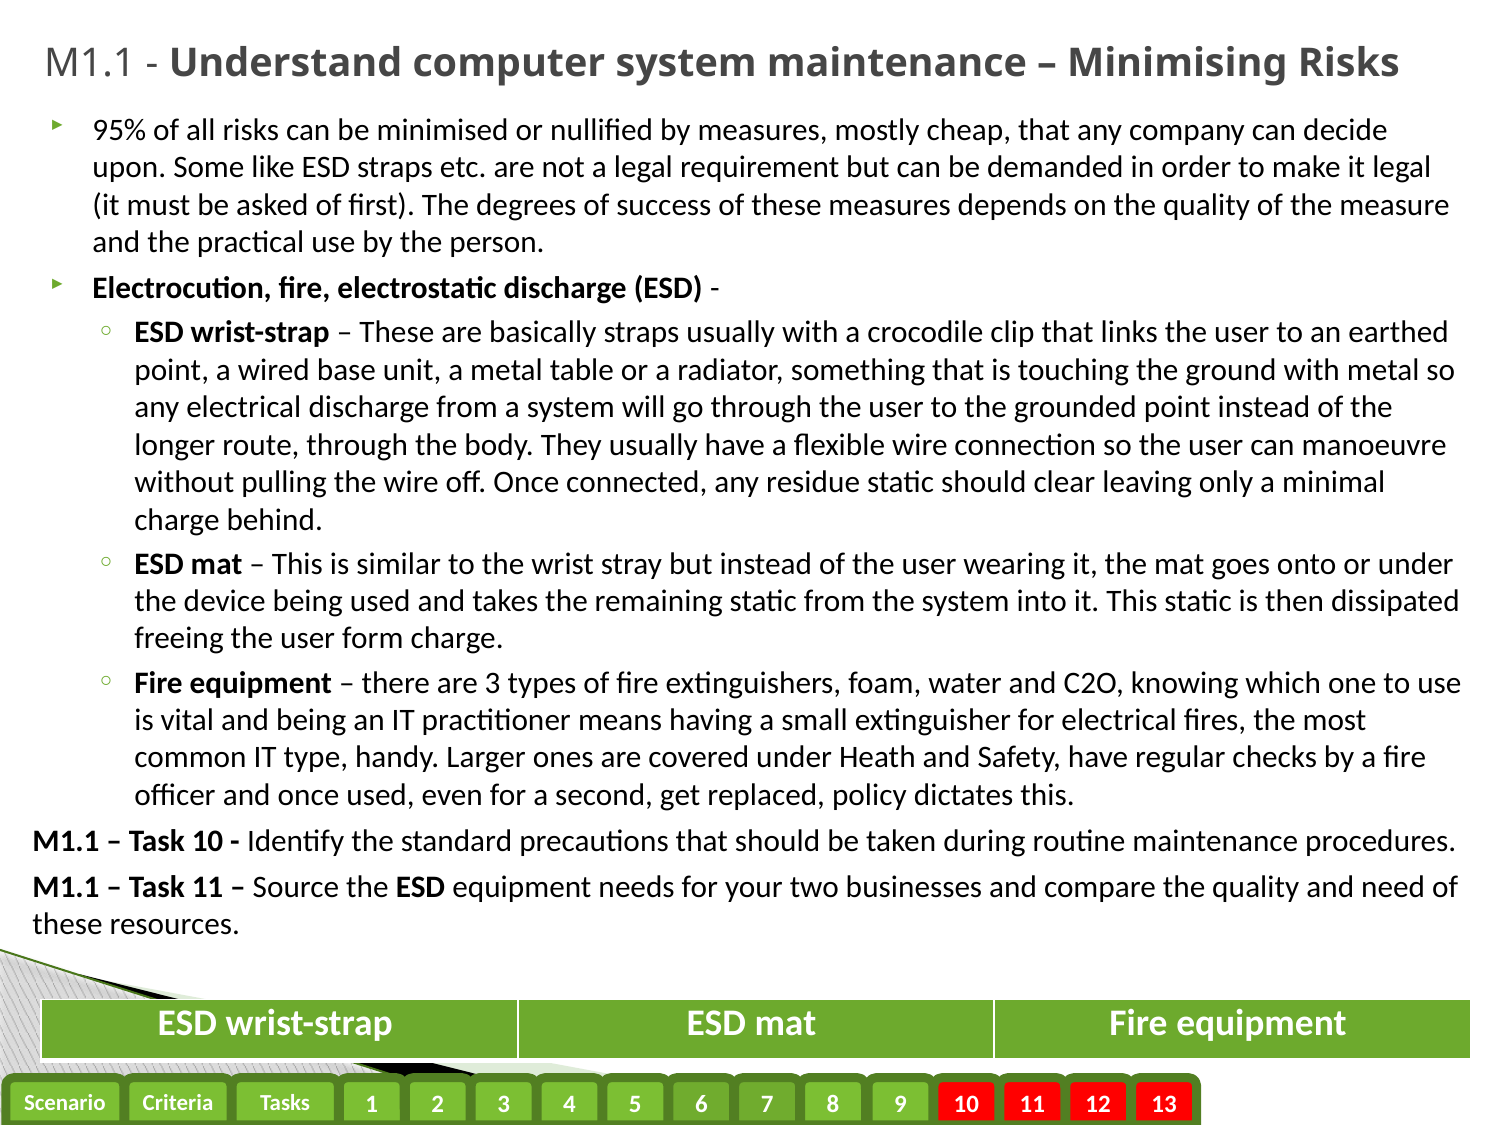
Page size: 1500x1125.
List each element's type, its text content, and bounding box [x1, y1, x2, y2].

list 95% of all risks can be minimised or nullified by measures, mostly cheap, that any company can decide upon. Some like ESD straps etc. are not a legal requirement but can be demanded in order to make it legal (it must be asked of first). The degrees of success of these measures depends on the quality of the measure and the practical use by the person. Electrocution, fire, electrostatic discharge (ESD) - ESD wrist-strap – These are basically straps usually with a crocodile clip that links the user to an earthed point, a wired base unit, a metal table or a radiator, something that is touching the ground with metal so any electrical discharge from a system will go through the user to the grounded point instead of the longer route, through the body. They usually have a flexible wire connection so the user can manoeuvre without pulling the wire off. Once connected, any residue static should clear leaving only a minimal charge behind. ESD mat – This is similar to the wrist stray but instead of the user wearing it, the mat goes onto or under the device being used and takes the remaining static from the system into it. This static is then dissipated freeing the user form charge. Fire equipment – there are 3 types of fire extinguishers, foam, water and C2O, knowing which one to use is vital and being an IT practitioner means having a small extinguisher for electrical fires, the most common IT type, handy. Larger ones are covered under Heath and Safety, have regular checks by a fire officer and once used, even for a second, get replaced, policy dictates this. M1.1 – Task 10 - Identify the standard precautions that should be taken during routine maintenance procedures. M1.1 – Task 11 – Source the ESD equipment needs for your two businesses and compare the quality and need of these resources. [17, 101, 1483, 988]
table_header ESD mat [519, 1000, 993, 1058]
table_header ESD wrist-strap [42, 1000, 517, 1058]
title M1.1 - Understand computer system maintenance – Minimising Risks [29, 30, 1463, 90]
table_header Fire equipment [995, 1000, 1470, 1058]
